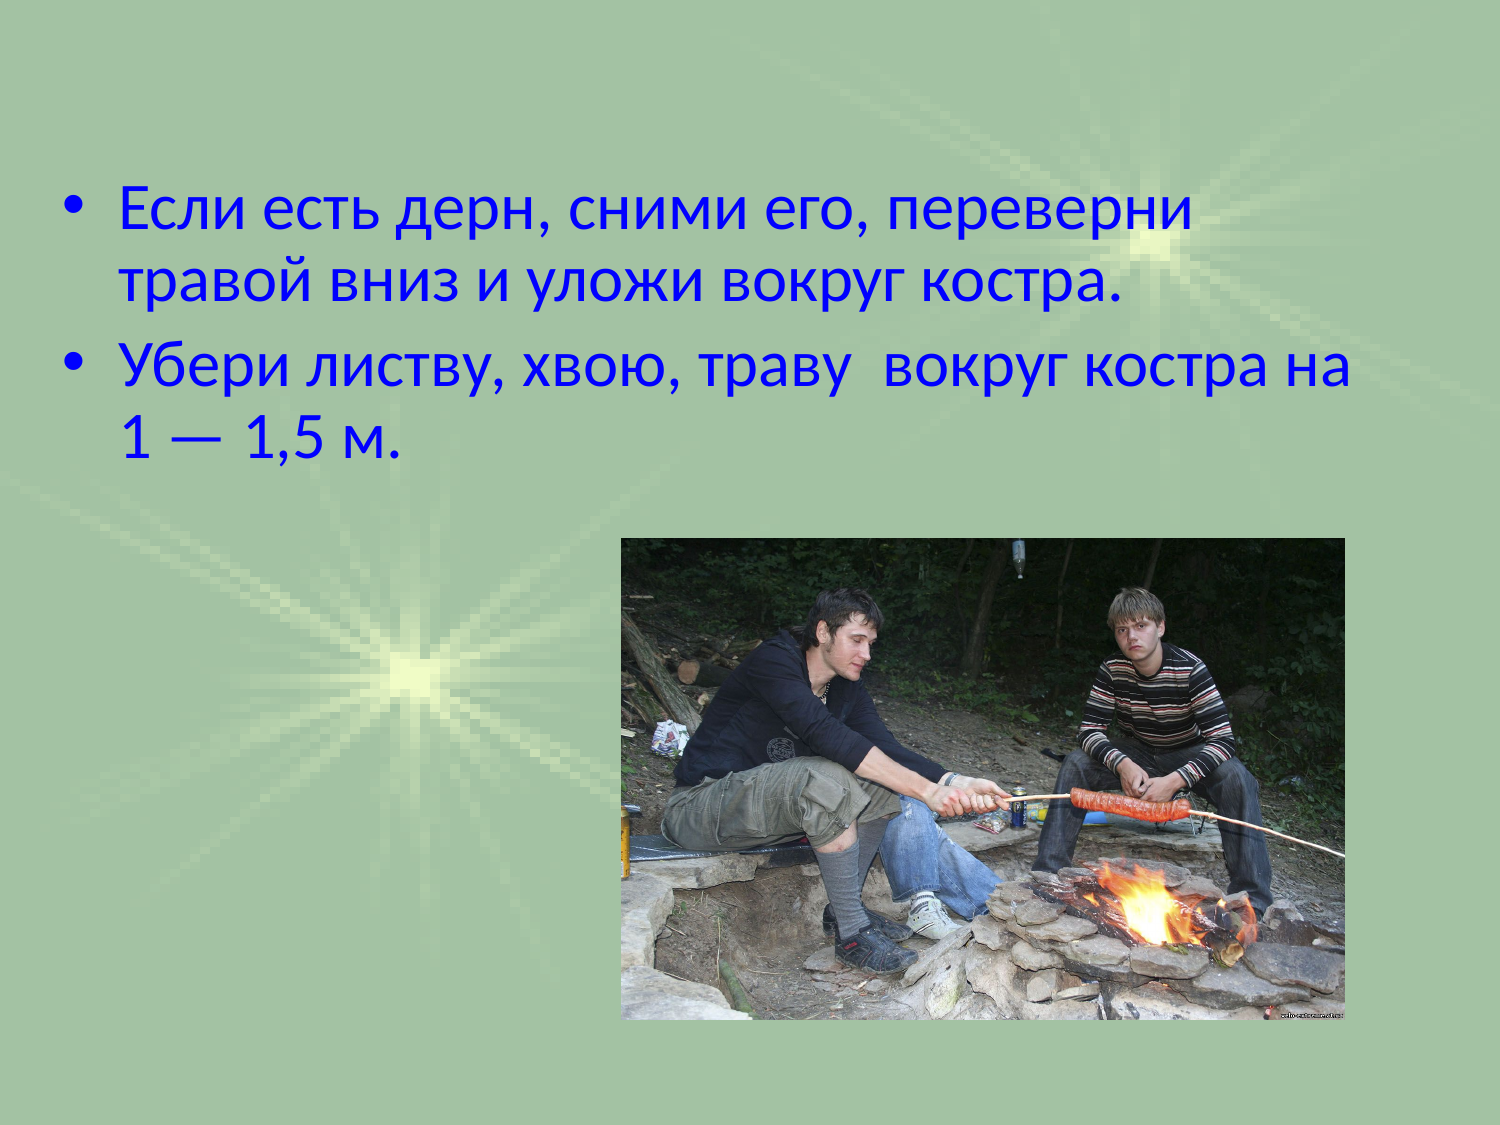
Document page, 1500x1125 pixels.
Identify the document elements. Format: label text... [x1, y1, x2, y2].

picture [0, 0, 1500, 1125]
list Если есть дерн, сними его, переверни травой вниз и уложи вокруг костра. Убери листву, хвою, траву вокруг костра на 1 — 1,5 м. [46, 164, 1397, 640]
